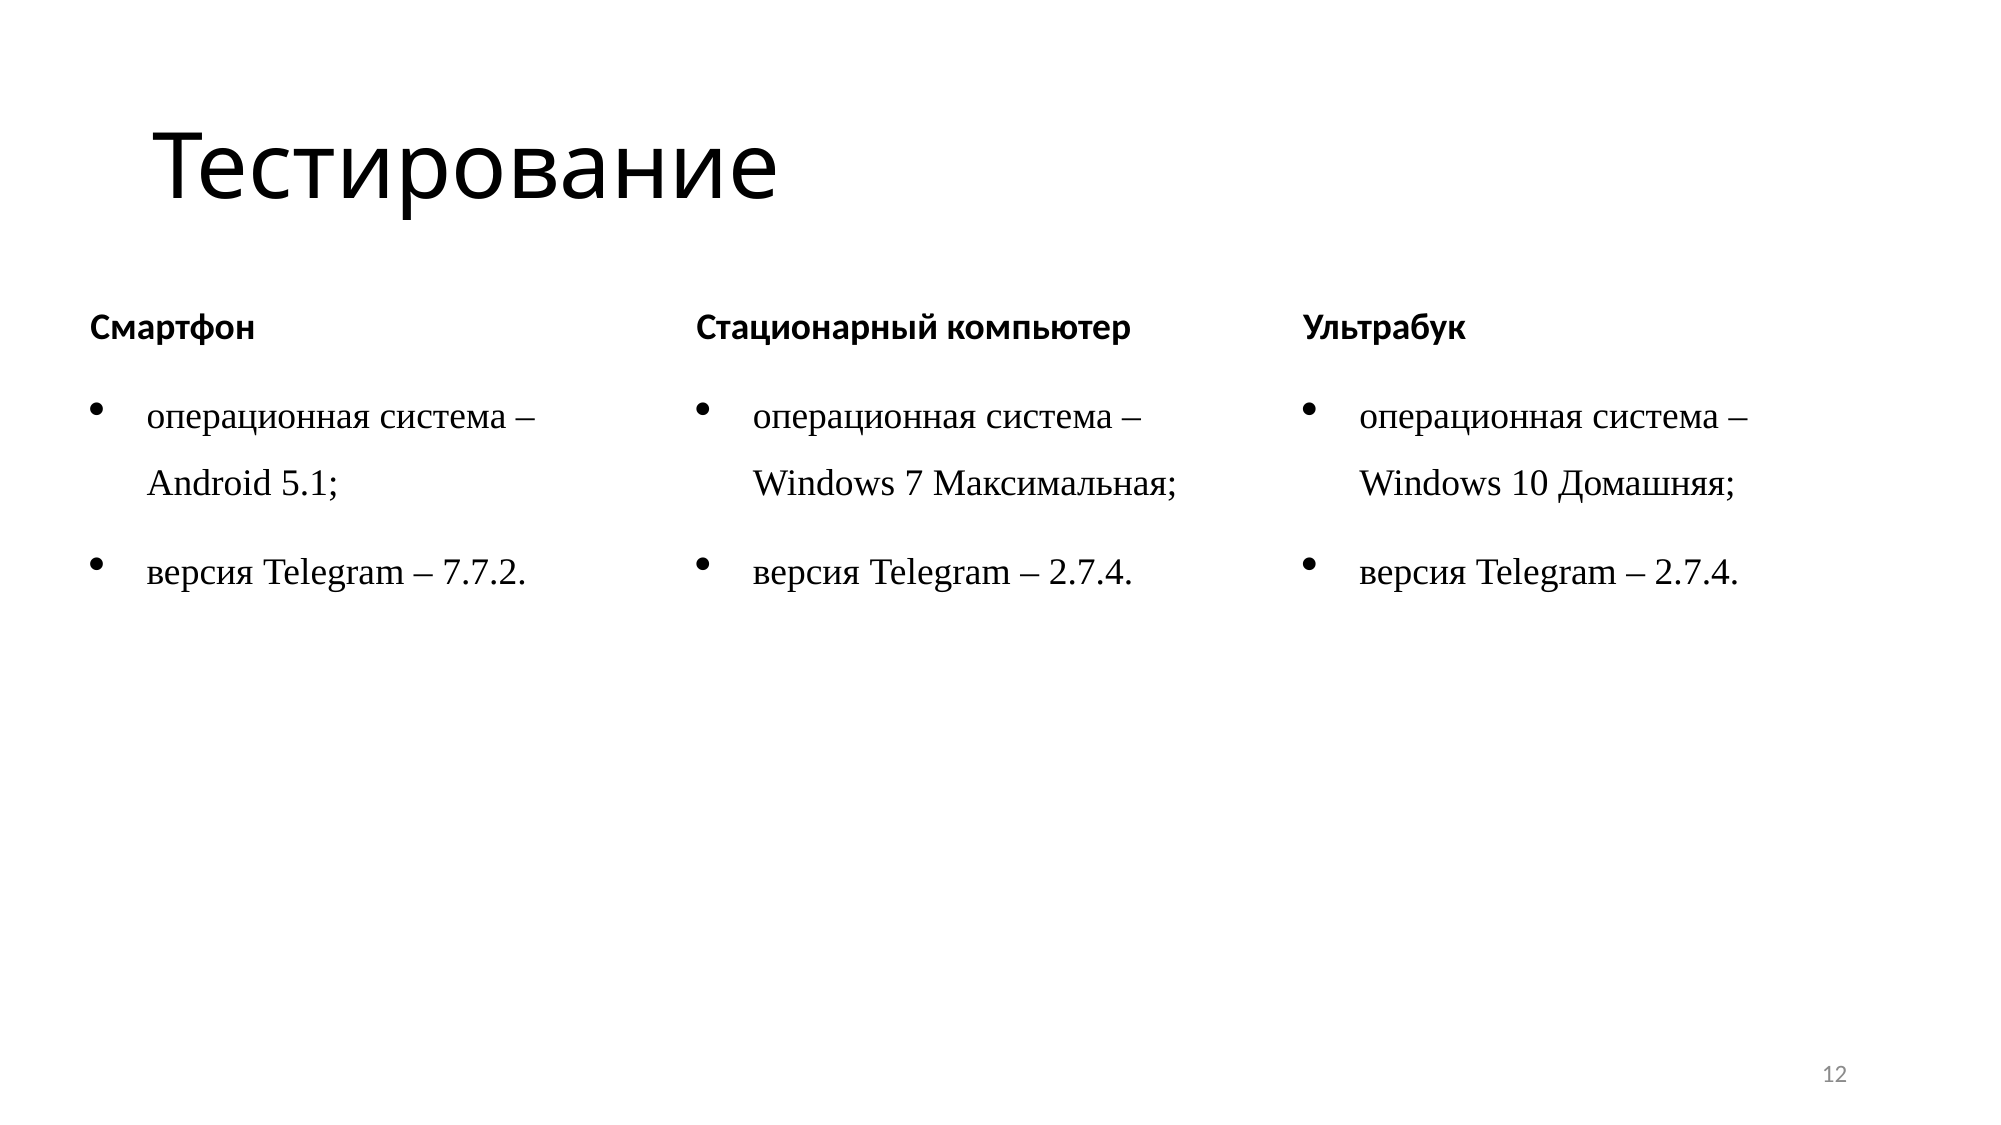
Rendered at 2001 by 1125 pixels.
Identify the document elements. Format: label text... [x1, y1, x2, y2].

slide_number 12 [1412, 1042, 1863, 1103]
title Тестирование [137, 59, 1863, 278]
list Смартфон операционная система – Android 5.1; версия Telegram – 7.7.2. Стационарный компьютер операционная система – Windows 7 Максимальная; версия Telegram – 2.7.4. Ультрабук операционная система – Windows 10 Домашняя; версия Telegram – 2.7.4. [75, 299, 1925, 795]
